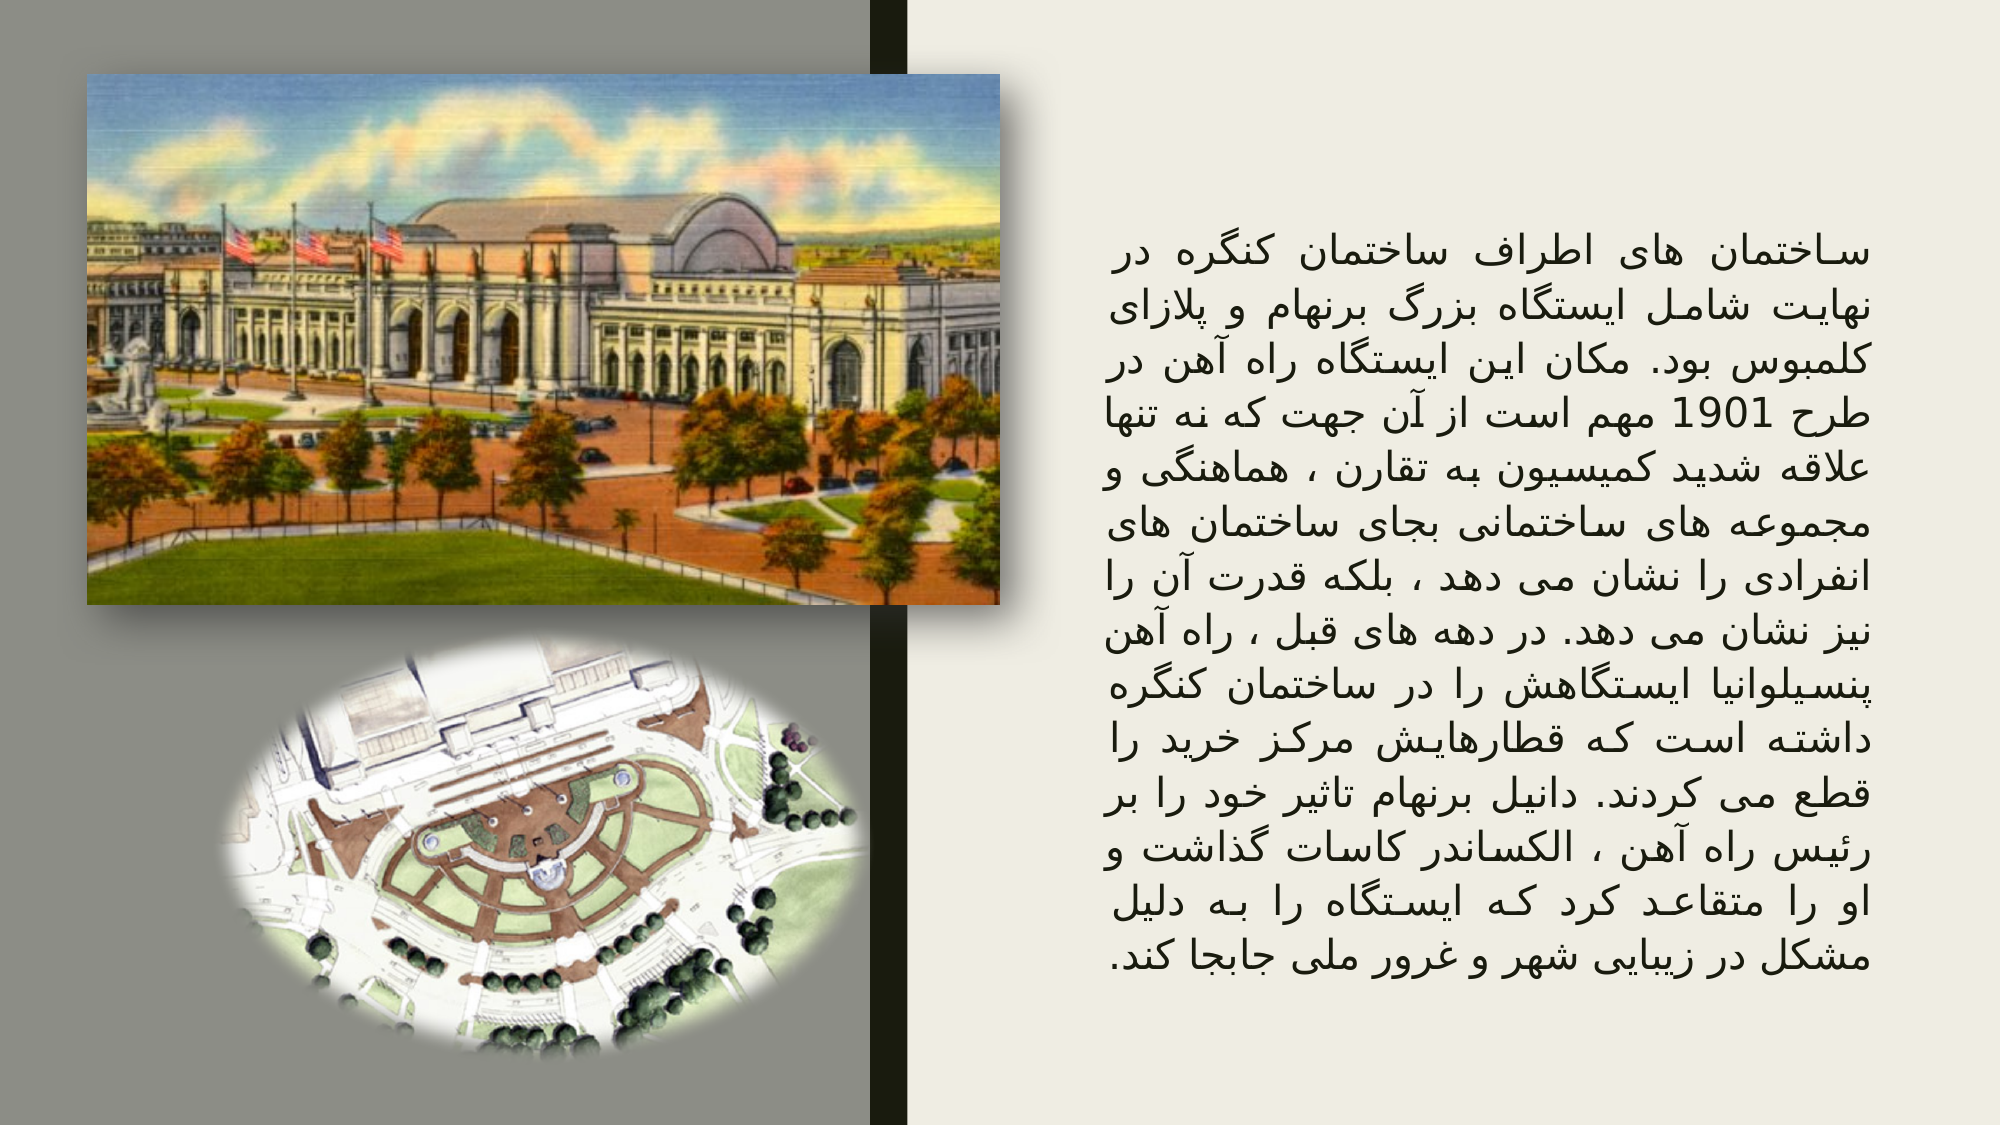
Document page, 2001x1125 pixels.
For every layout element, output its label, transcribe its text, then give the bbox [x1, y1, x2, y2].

list ساختمان های اطراف ساختمان کنگره در نهایت شامل ایستگاه بزرگ برنهام و پلازای کلمبوس بود. مکان این ایستگاه راه آهن در طرح 1901 مهم است از آن جهت که نه تنها علاقه شدید کمیسیون به تقارن ، هماهنگی و مجموعه های ساختمانی بجای ساختمان های انفرادی را نشان می دهد ، بلکه قدرت آن را نیز نشان می دهد. در دهه های قبل ، راه آهن پنسیلوانیا ایستگاهش را در ساختمان کنگره داشته است که قطارهایش مرکز خرید را قطع می کردند. دانیل برنهام تاثیر خود را بر رئیس راه آهن ، الکساندر کاسات گذاشت و او را متقاعد کرد که ایستگاه را به دلیل مشکل در زیبایی شهر و غرور ملی جابجا کند. [1087, 213, 1888, 997]
picture [209, 624, 878, 1066]
picture [87, 74, 1000, 605]
